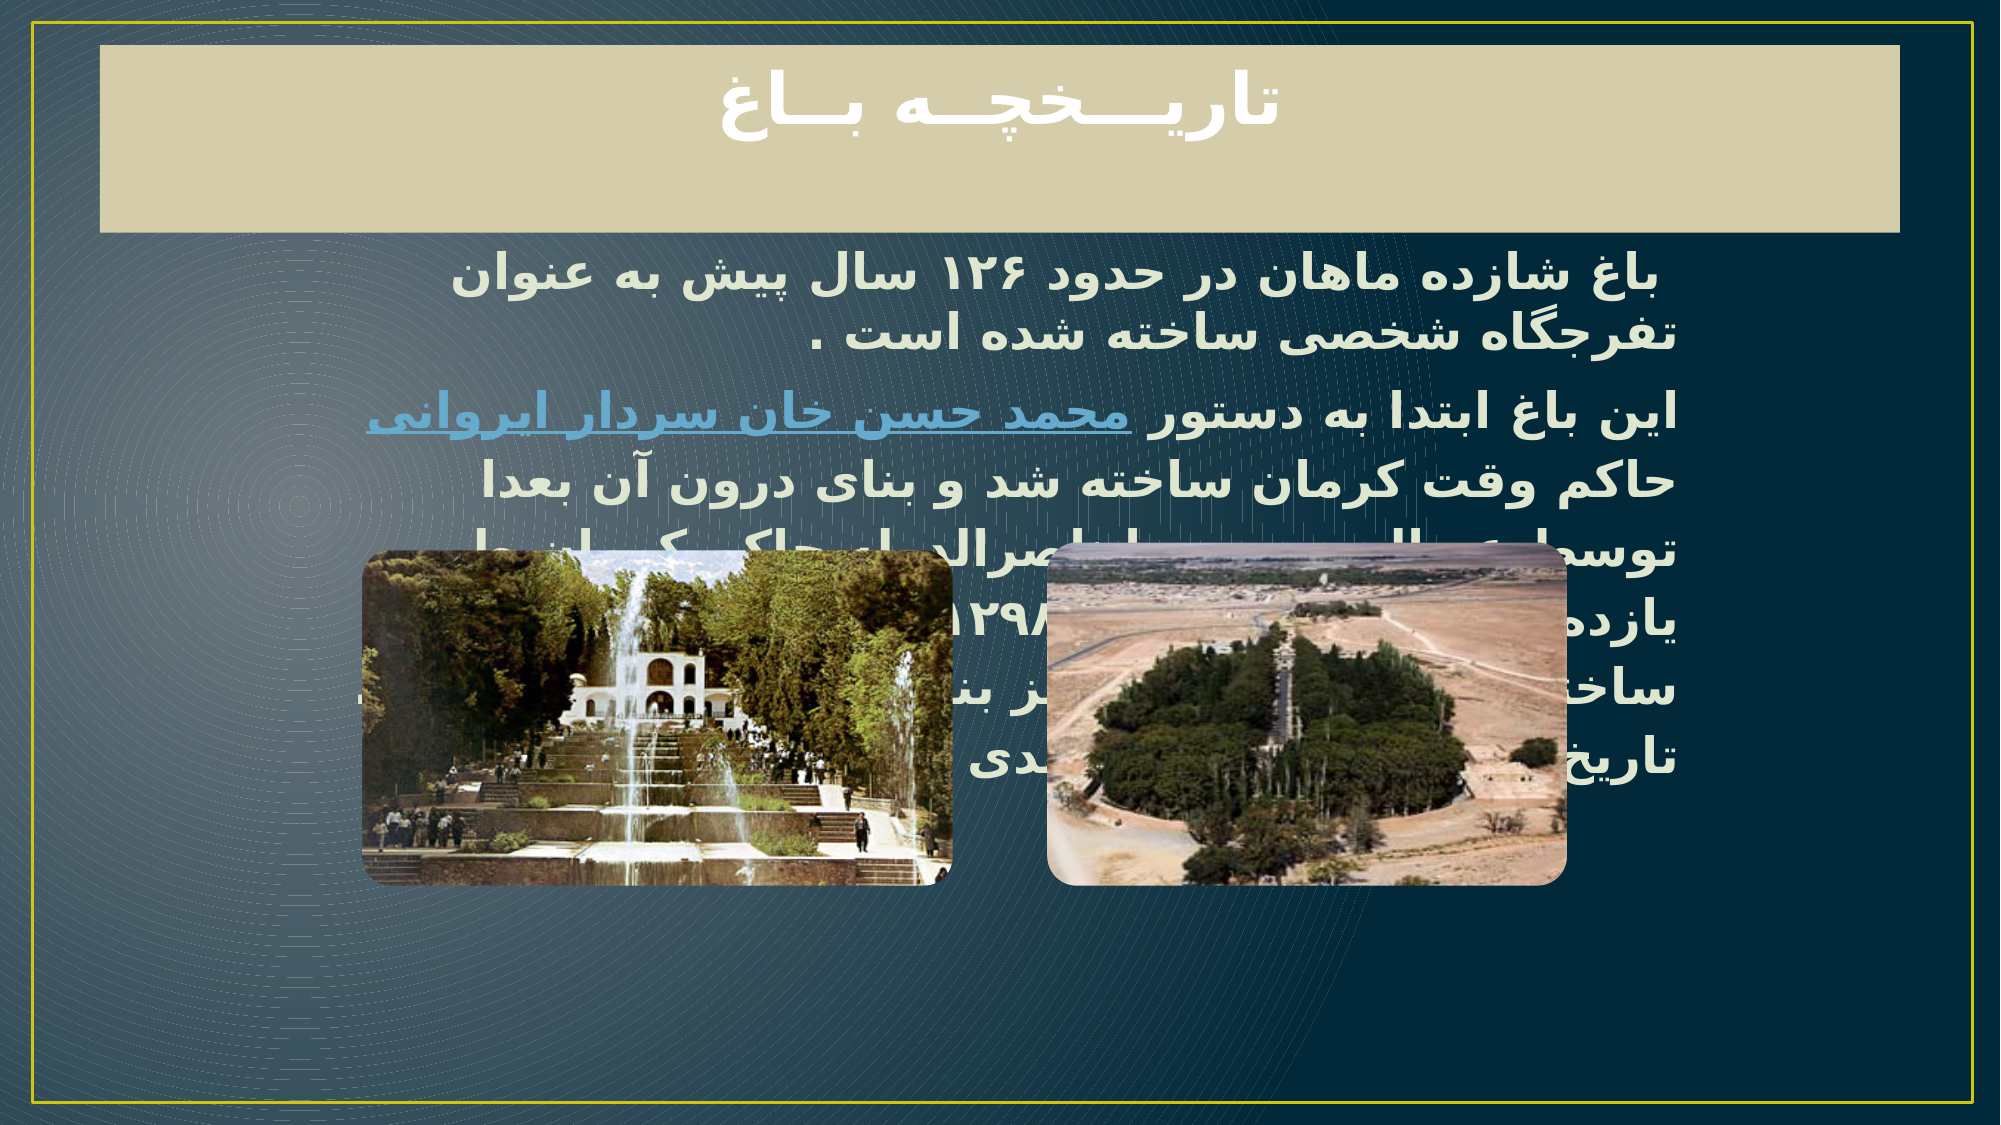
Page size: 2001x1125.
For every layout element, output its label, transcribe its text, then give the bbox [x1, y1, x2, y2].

title تاریـــخچــه بــاغ [99, 45, 1900, 233]
picture [361, 550, 953, 886]
list باغ شازده ماهان در حدود ۱۲۶ سال پیش به عنوان تفرجگاه شخصی ساخته شده است . این باغ ابتدا به دستور محمد حسن خان سردار ایروانی حاکم وقت کرمان ساخته شد و بنای درون آن بعدا توسط عبدالحمید میرزا ناصرالدوله حاکم کرمان طی یازده سال حکمرانی وی (۱۲۹۸ ه . ق تا ۱۳۰۹ ه. ق) ساخته شد و با مرگ وی نیز بنای آن نیمه تمام رها شد. تاریخ بنای باغ ۱۲۷۶خورشیدی است. این باغ در دهه پنجاه توسط میراث فرهنگی وقت ، از مالکان خصوصی آن خریداری شد و در سال هفتاد و یک در آستانه برگزاری کنگره خواجوی کرمانی ، بازسازی گردید و خوشبختانه تا امروز به خوبی نگهداری می شود و در معرض بازدید مراجعه کنندگان است . [299, 231, 1695, 1094]
picture [1046, 542, 1568, 886]
